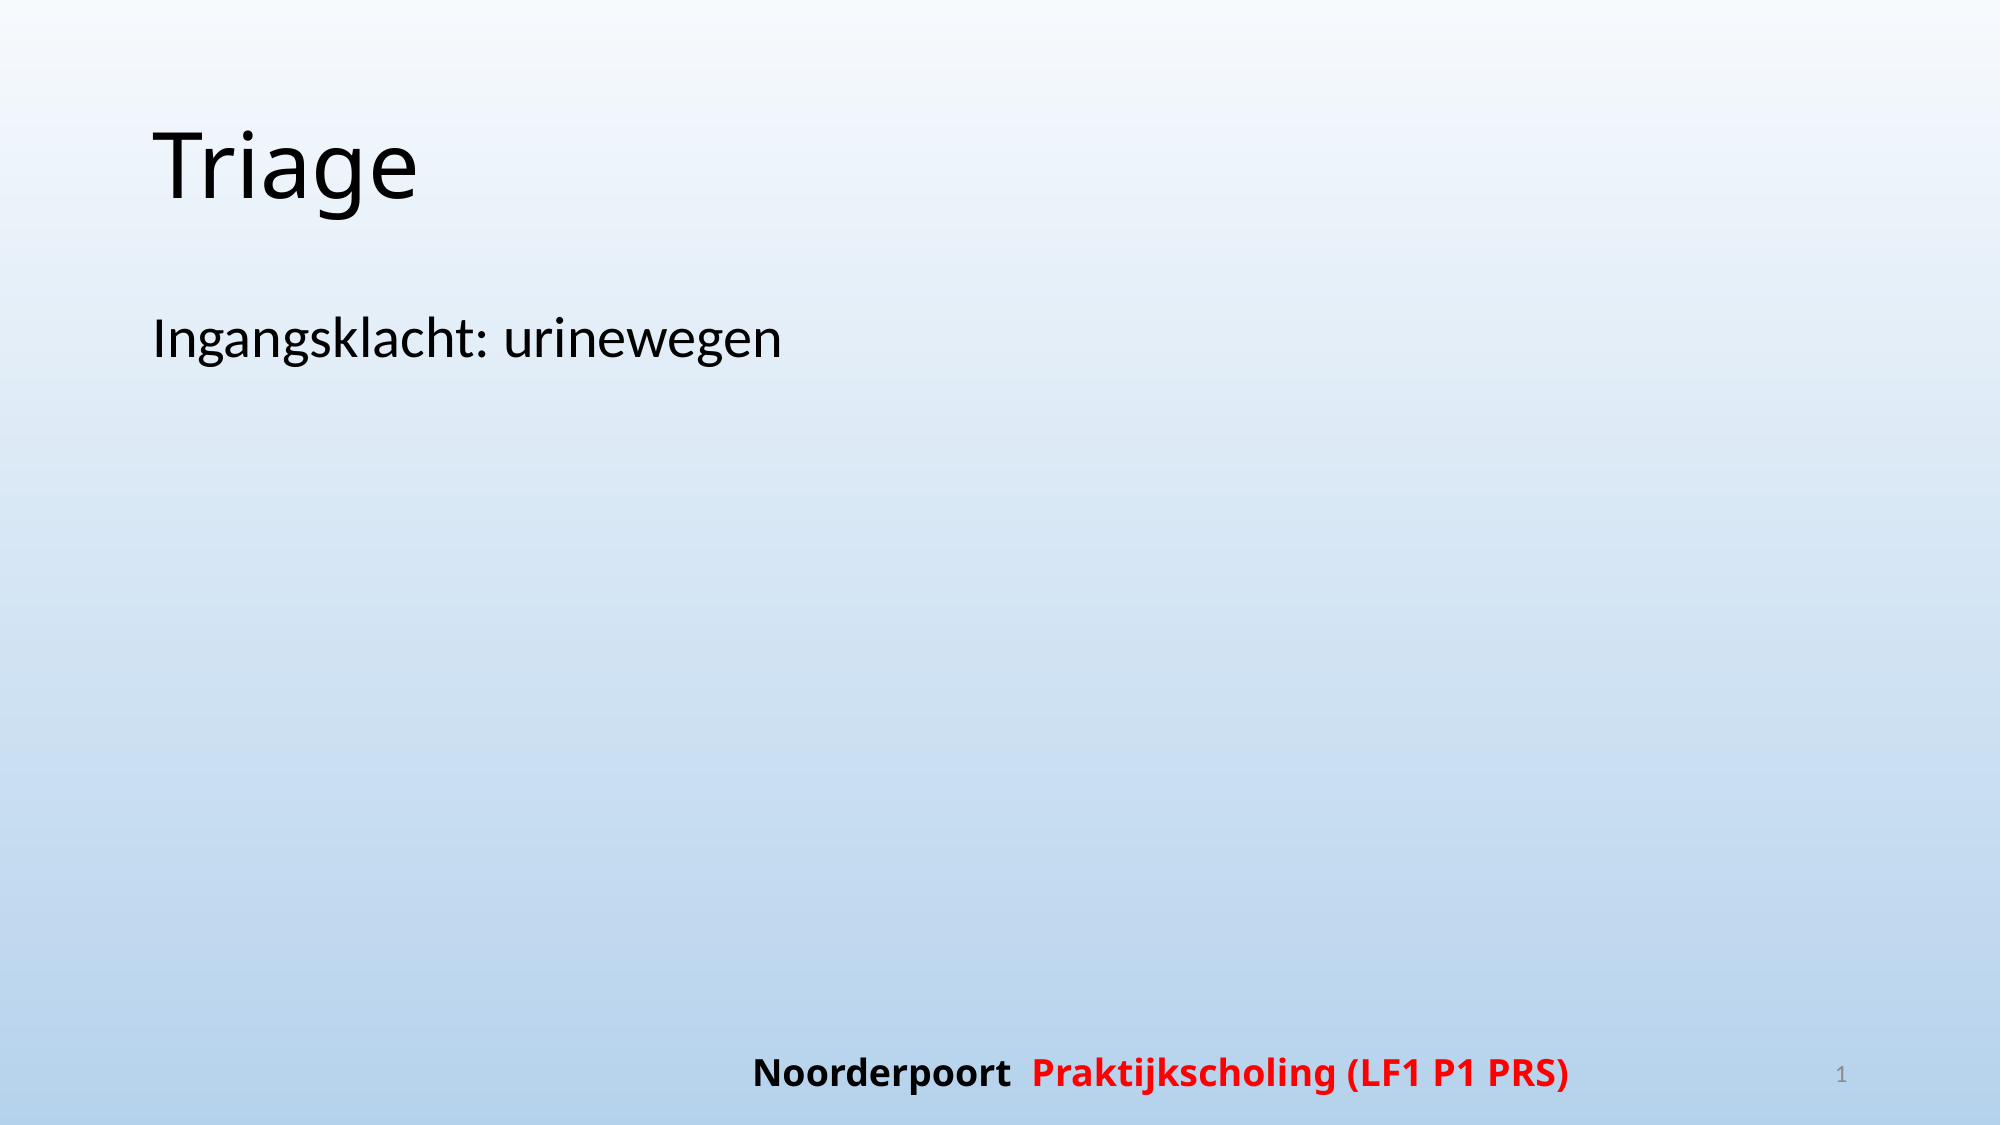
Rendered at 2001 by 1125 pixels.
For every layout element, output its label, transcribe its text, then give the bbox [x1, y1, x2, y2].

title Triage [137, 59, 1863, 278]
text_box Noorderpoort Praktijkscholing (LF1 P1 PRS) [737, 1041, 1624, 1102]
slide_number 1 [1412, 1042, 1863, 1103]
list Ingangsklacht: urinewegen [137, 299, 1863, 1014]
